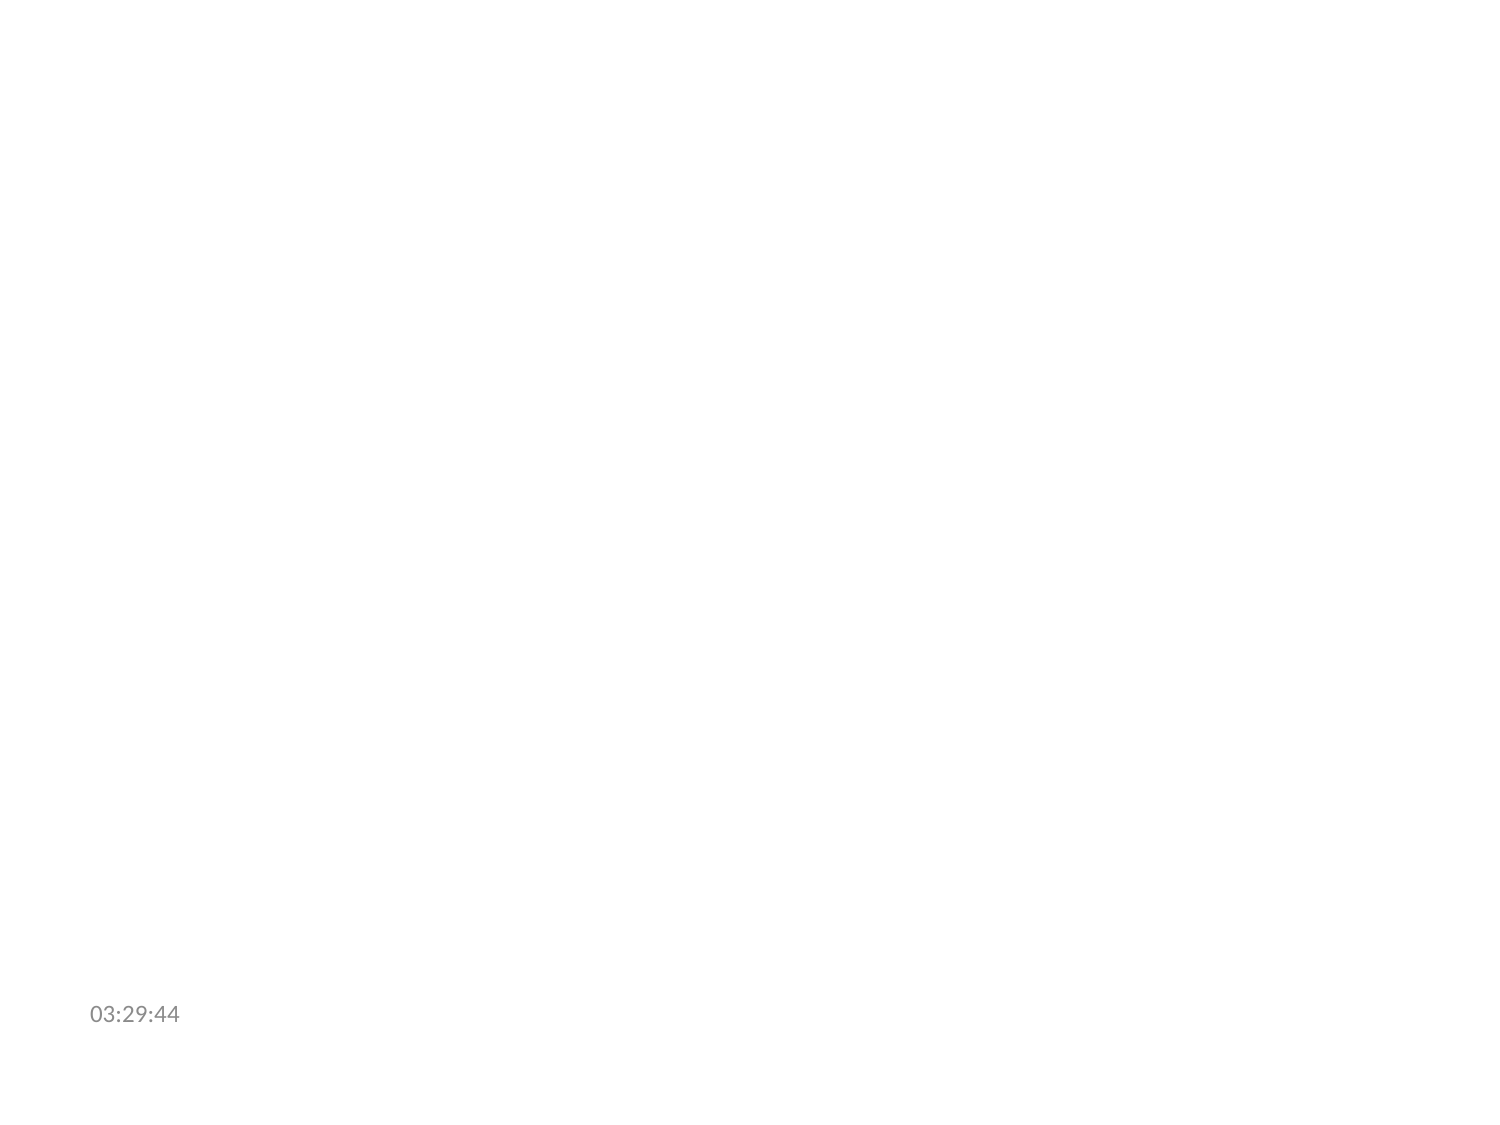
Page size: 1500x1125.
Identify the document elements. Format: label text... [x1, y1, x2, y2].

text_box 15:35:09 [75, 982, 425, 1043]
